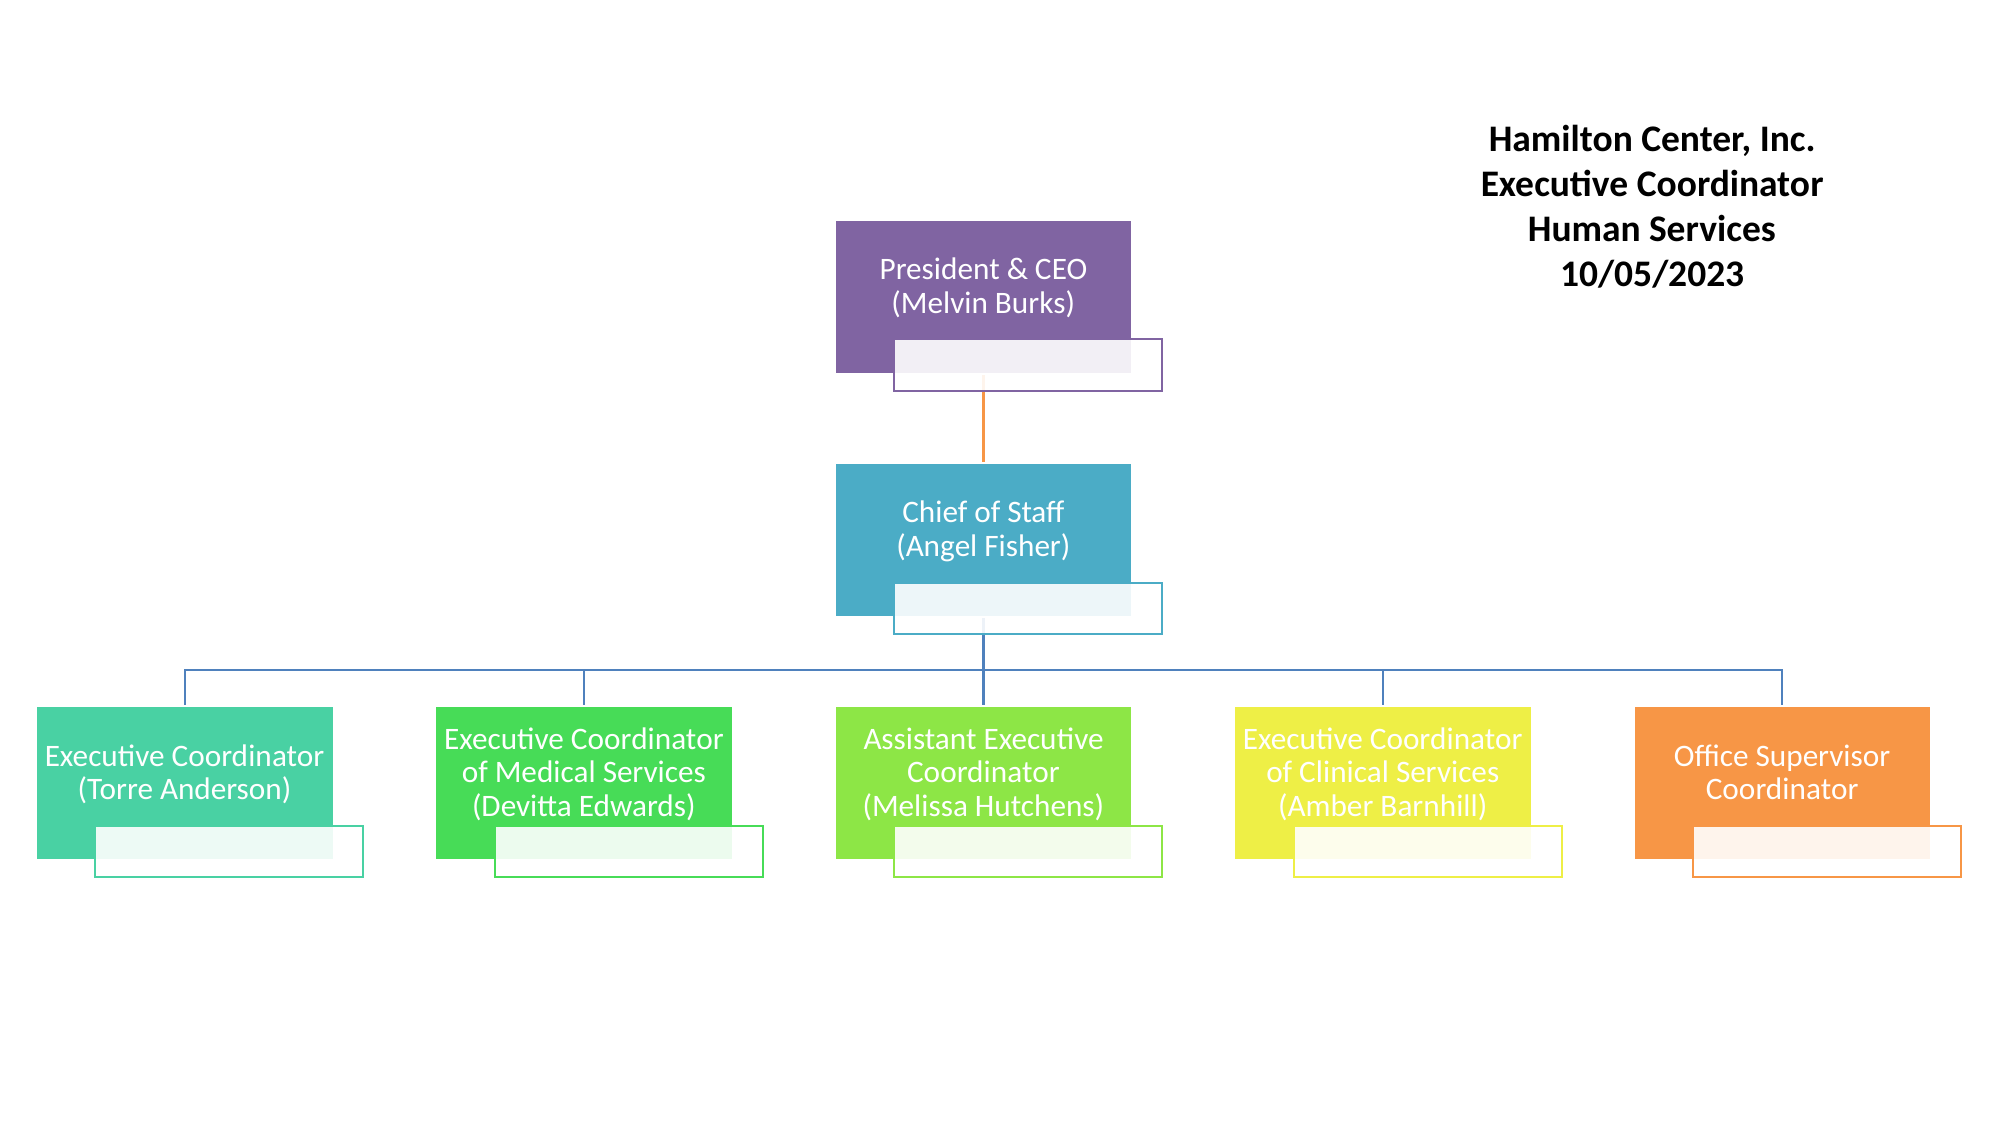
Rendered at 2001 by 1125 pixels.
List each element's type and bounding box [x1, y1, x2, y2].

text_box [15, 0, 1982, 1097]
